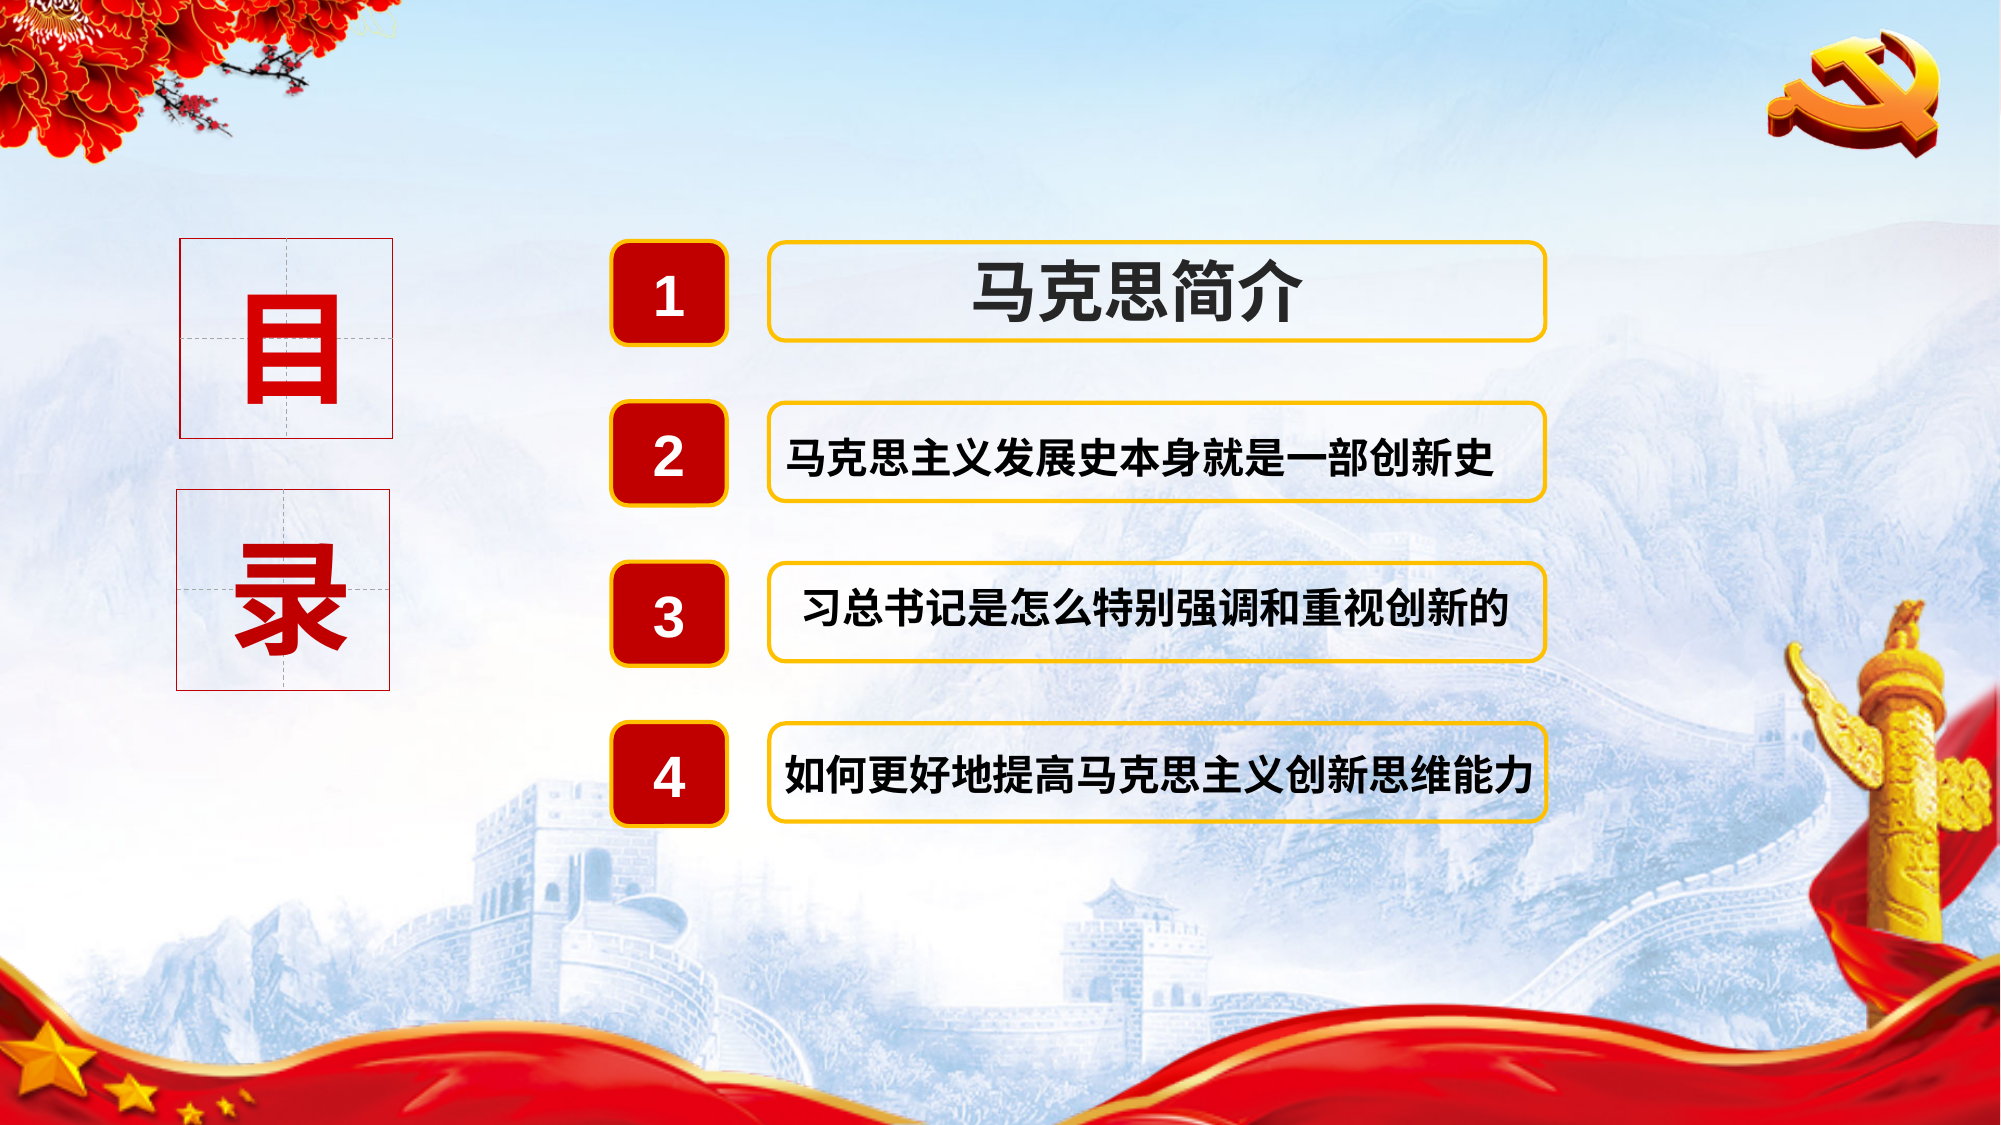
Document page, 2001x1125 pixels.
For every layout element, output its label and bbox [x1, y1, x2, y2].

text_box [611, 721, 1635, 827]
text_box [611, 240, 1546, 346]
text_box [611, 401, 1589, 506]
text_box [176, 489, 390, 574]
text_box [179, 238, 393, 439]
text_box [611, 561, 1605, 666]
picture [0, 0, 2001, 1125]
